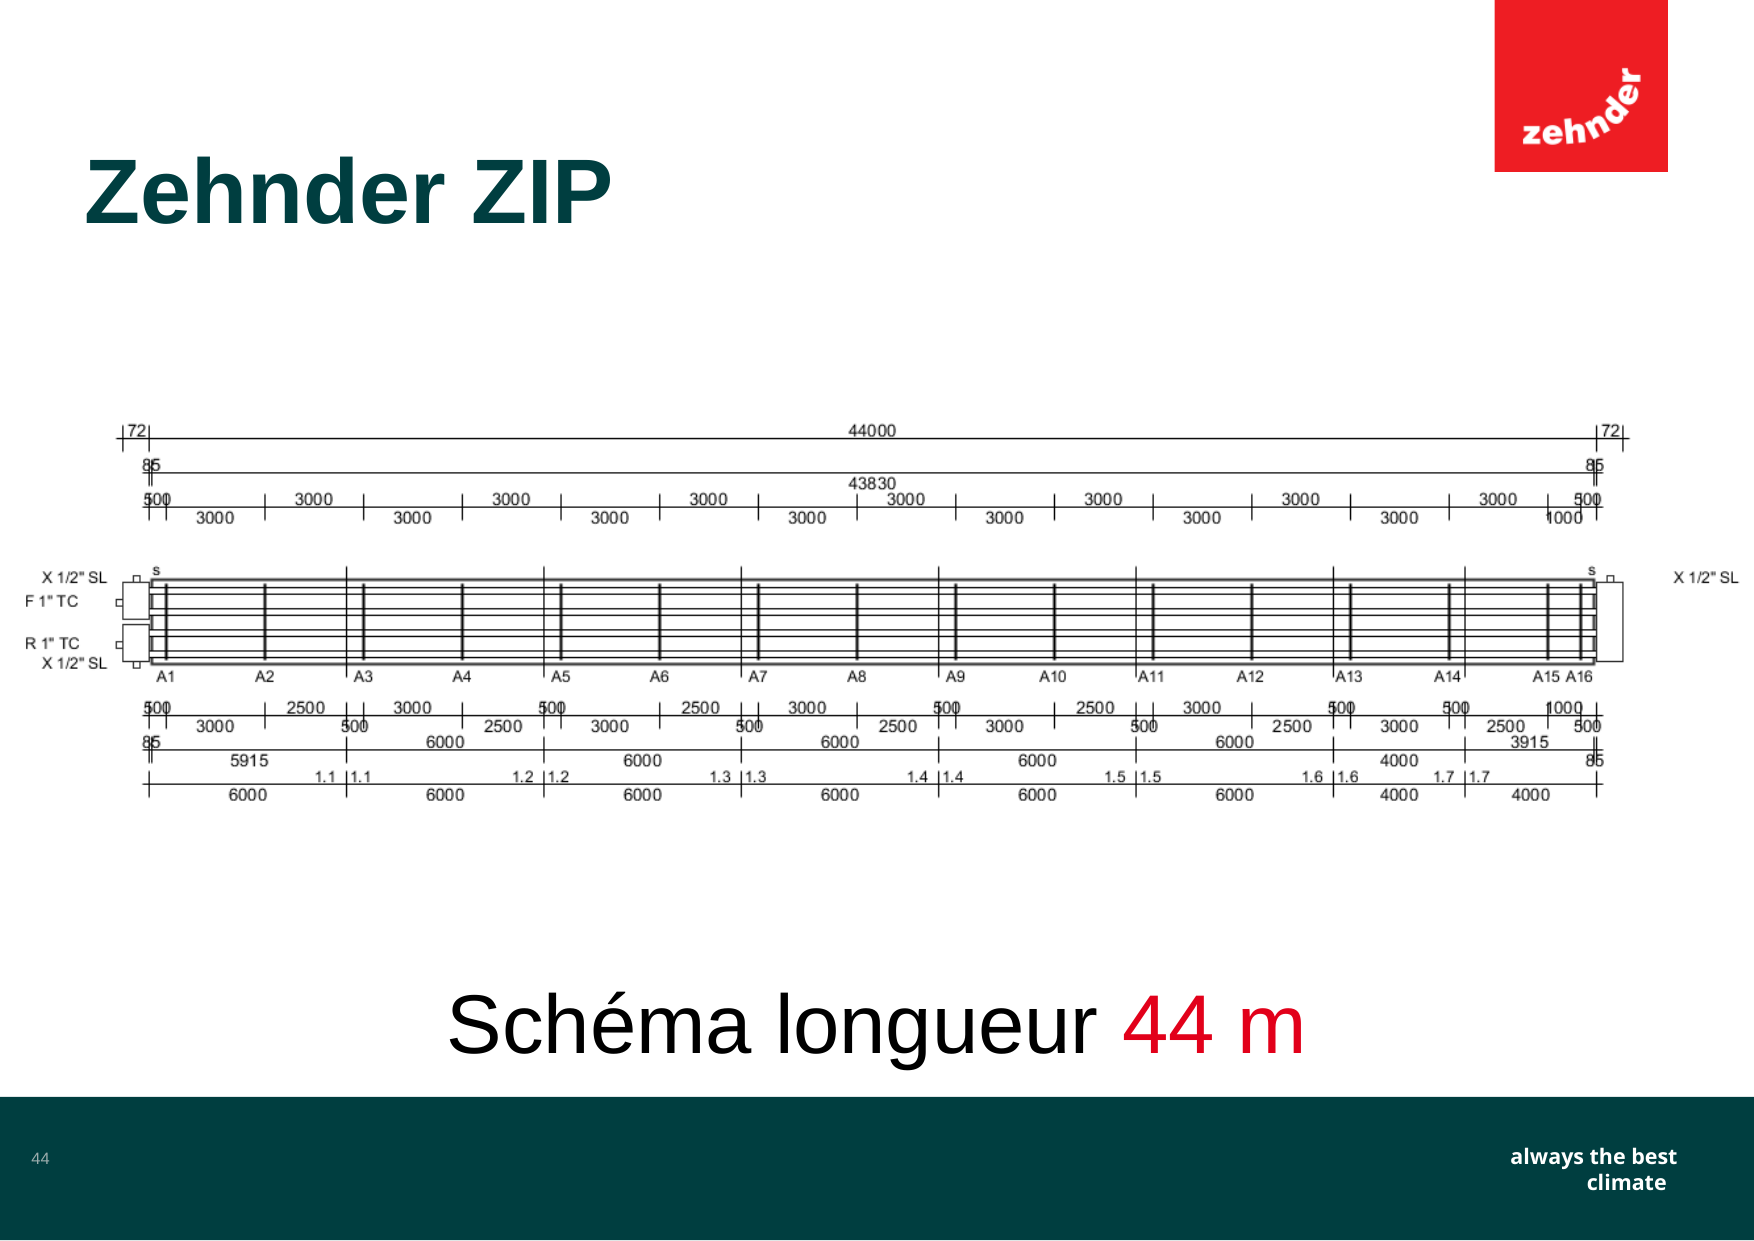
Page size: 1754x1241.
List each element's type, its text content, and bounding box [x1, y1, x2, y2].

picture [0, 413, 1754, 818]
text_box Schéma longueur 44 m [431, 962, 1323, 1078]
title Zehnder ZIP [70, 136, 1583, 207]
